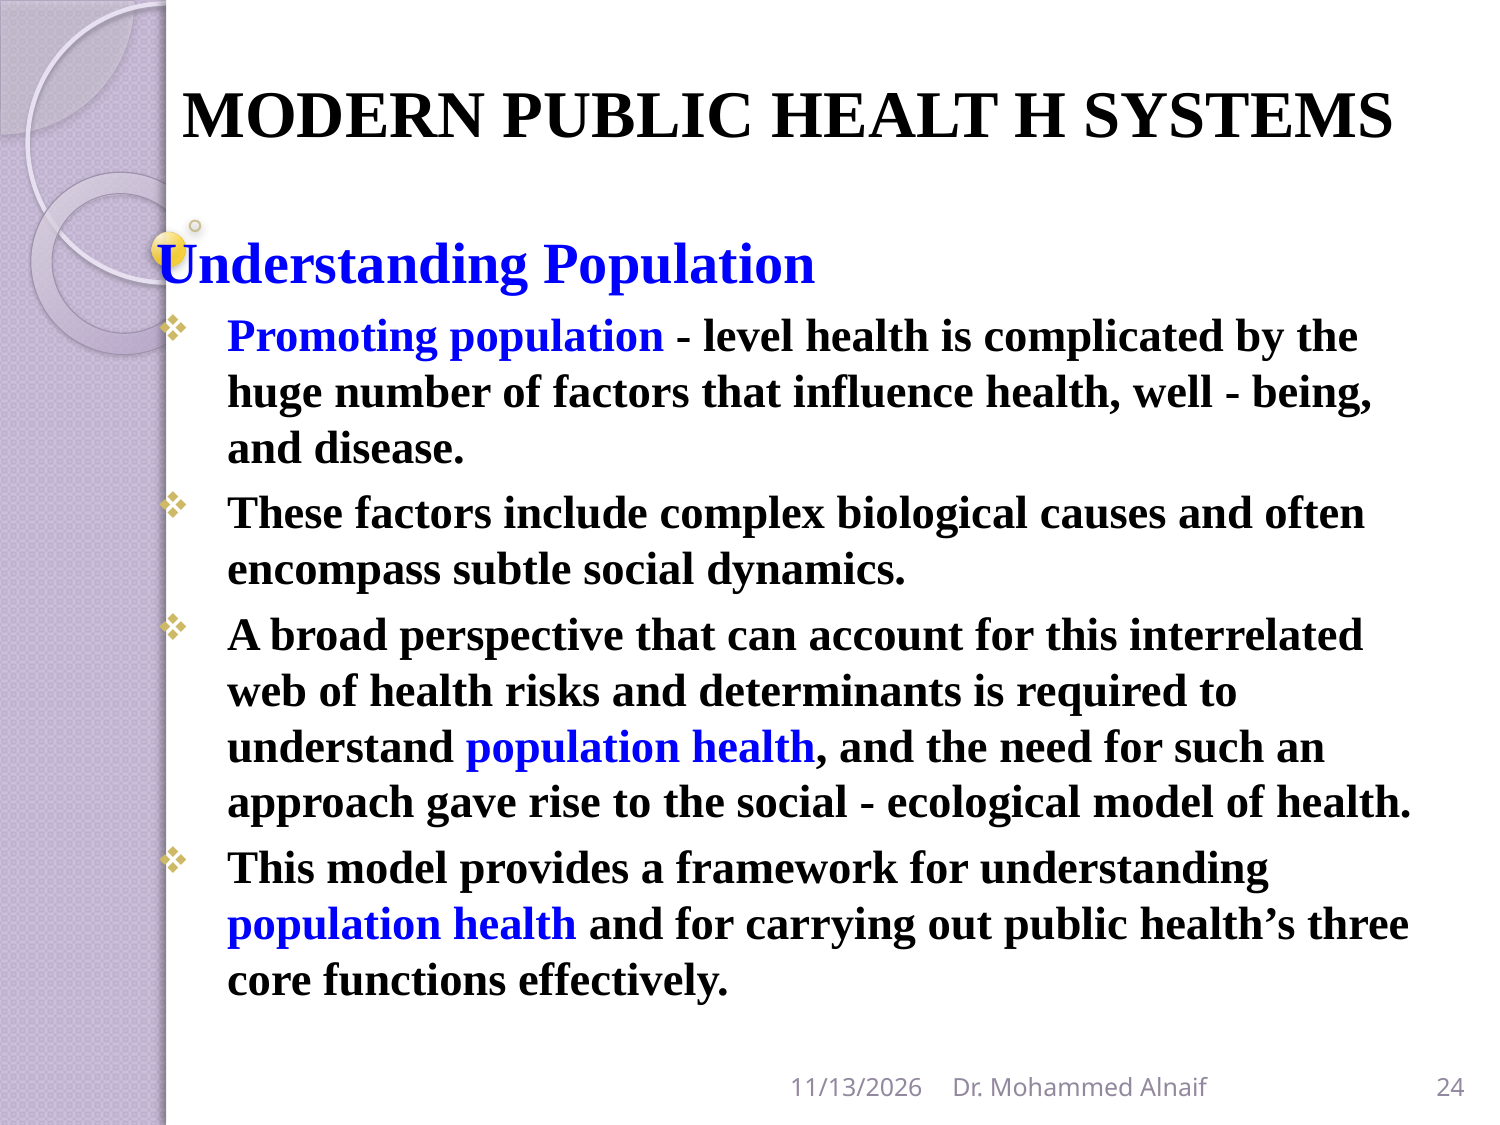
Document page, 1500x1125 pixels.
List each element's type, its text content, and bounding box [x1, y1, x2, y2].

subtitle Understanding Population Promoting population - level health is complicated by the huge number of factors that influence health, well - being, and disease. These factors include complex biological causes and often encompass subtle social dynamics. A broad perspective that can account for this interrelated web of health risks and determinants is required to understand population health, and the need for such an approach gave rise to the social - ecological model of health. This model provides a framework for understanding population health and for carrying out public health’s three core functions effectively. [137, 224, 1450, 1013]
footer Dr. Mohammed Alnaif [937, 1034, 1413, 1113]
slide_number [587, 1034, 937, 1113]
title MODERN PUBLIC HEALT H SYSTEMS [137, 62, 1413, 159]
slide_number 24 [1413, 1034, 1488, 1113]
